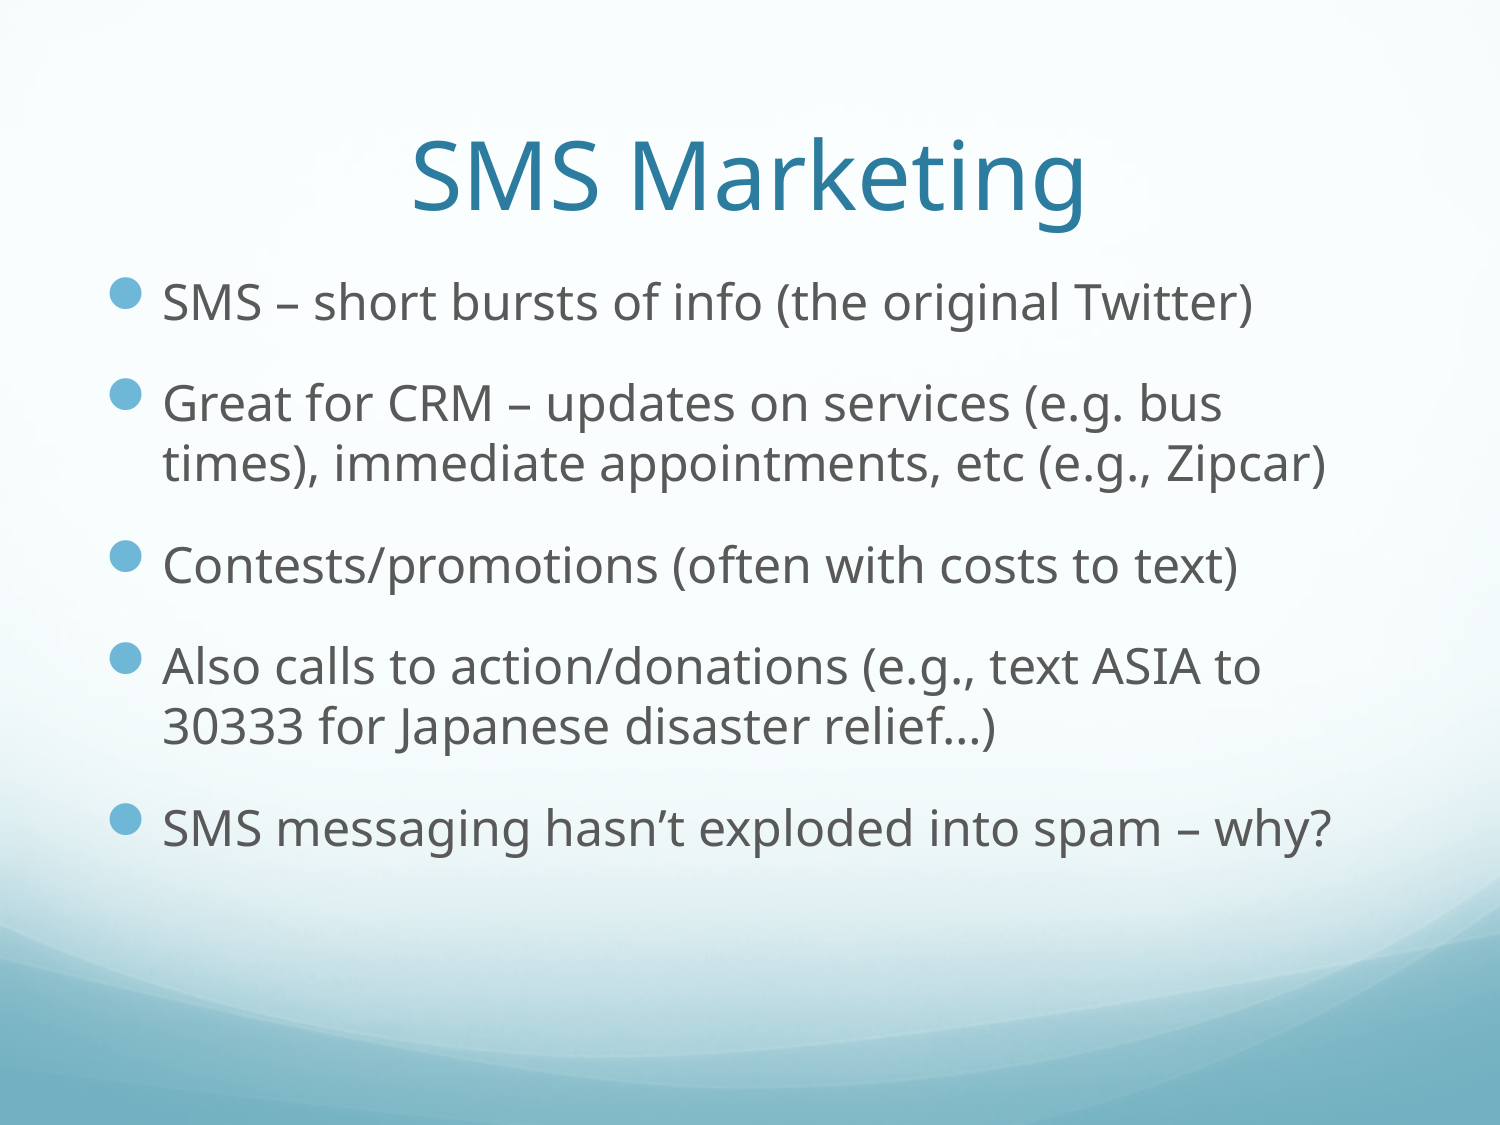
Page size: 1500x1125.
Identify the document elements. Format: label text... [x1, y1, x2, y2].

list SMS – short bursts of info (the original Twitter) Great for CRM – updates on services (e.g. bus times), immediate appointments, etc (e.g., Zipcar) Contests/promotions (often with costs to text) Also calls to action/donations (e.g., text ASIA to 30333 for Japanese disaster relief…) SMS messaging hasn’t exploded into spam – why? [90, 262, 1410, 975]
title SMS Marketing [90, 17, 1410, 237]
